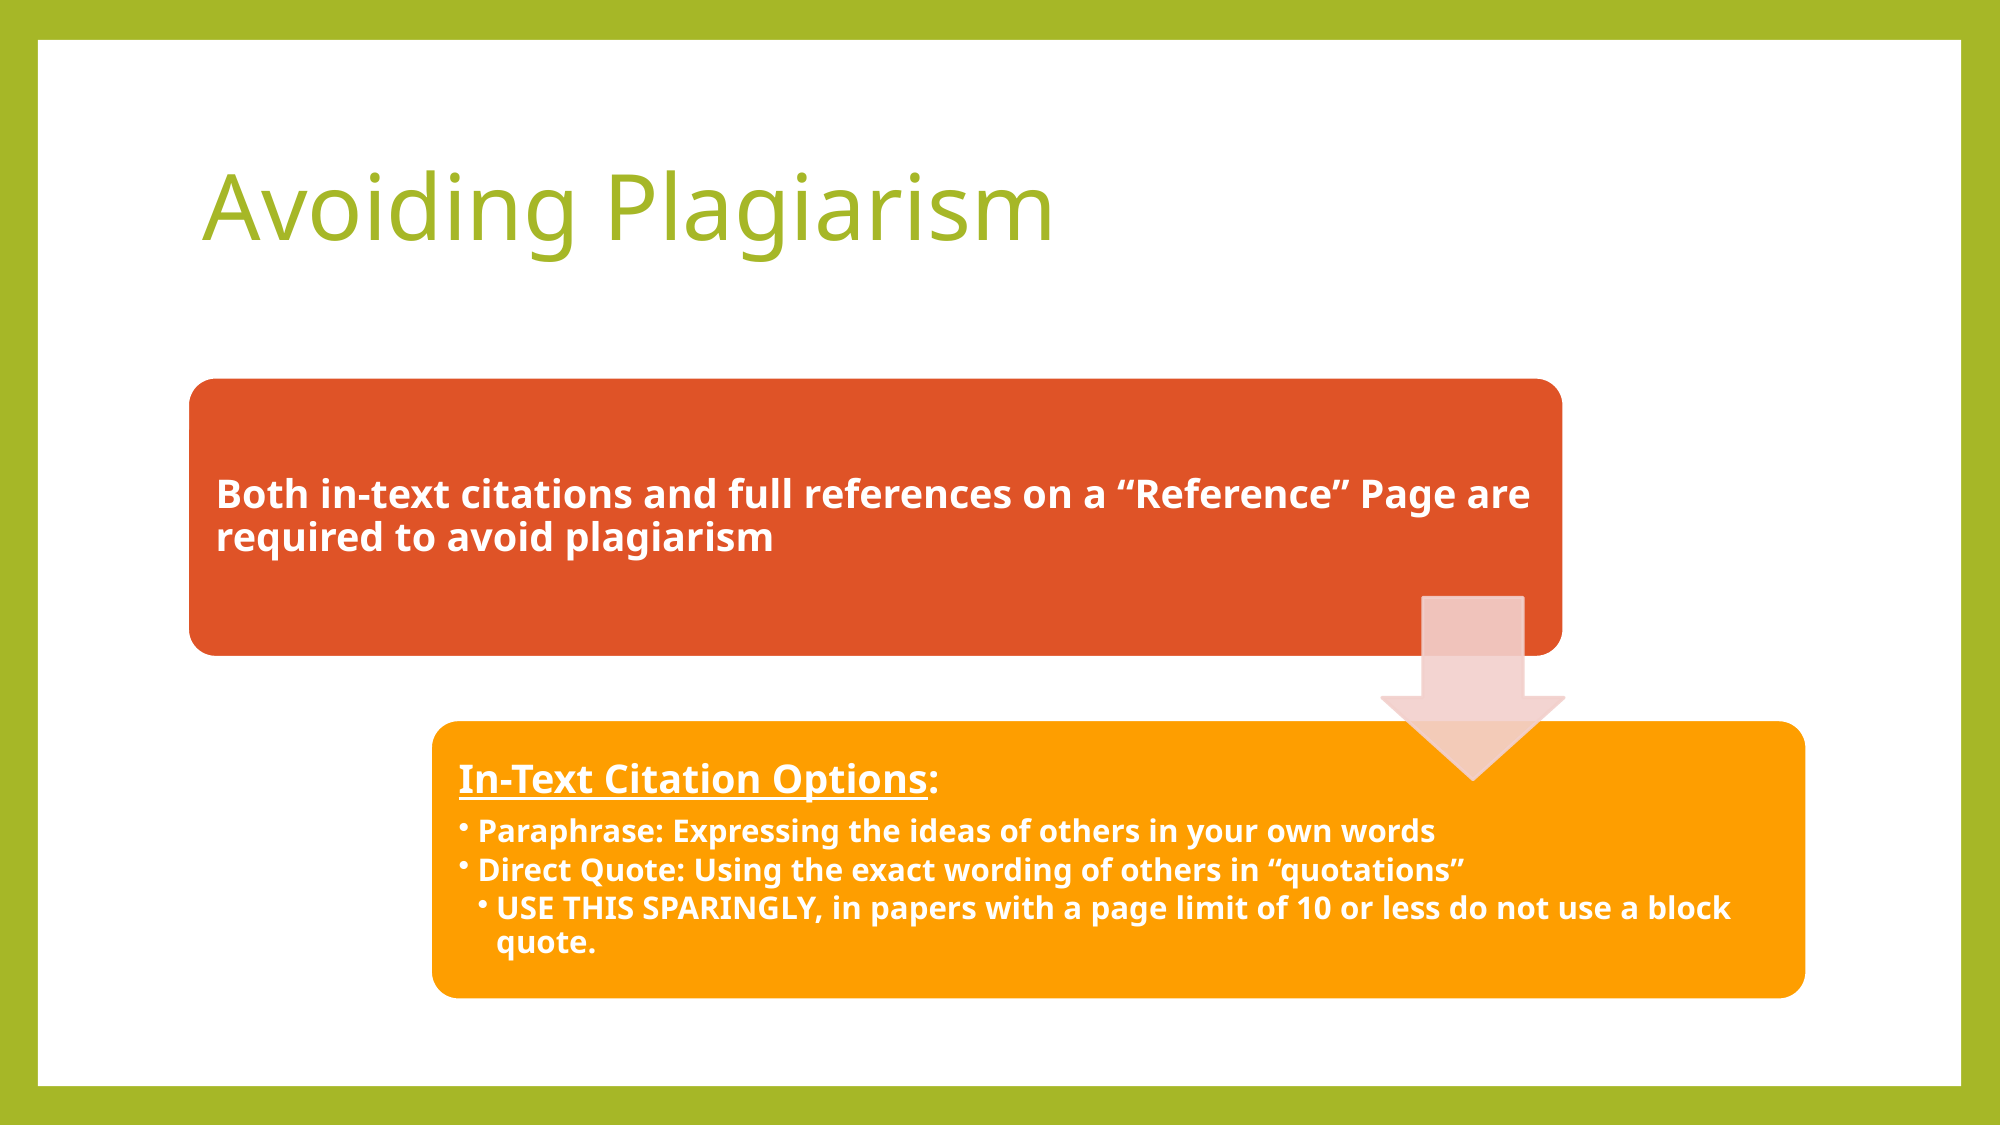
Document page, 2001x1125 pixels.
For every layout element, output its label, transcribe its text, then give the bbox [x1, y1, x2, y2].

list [187, 376, 1808, 1001]
title Avoiding Plagiarism [187, 99, 1808, 323]
